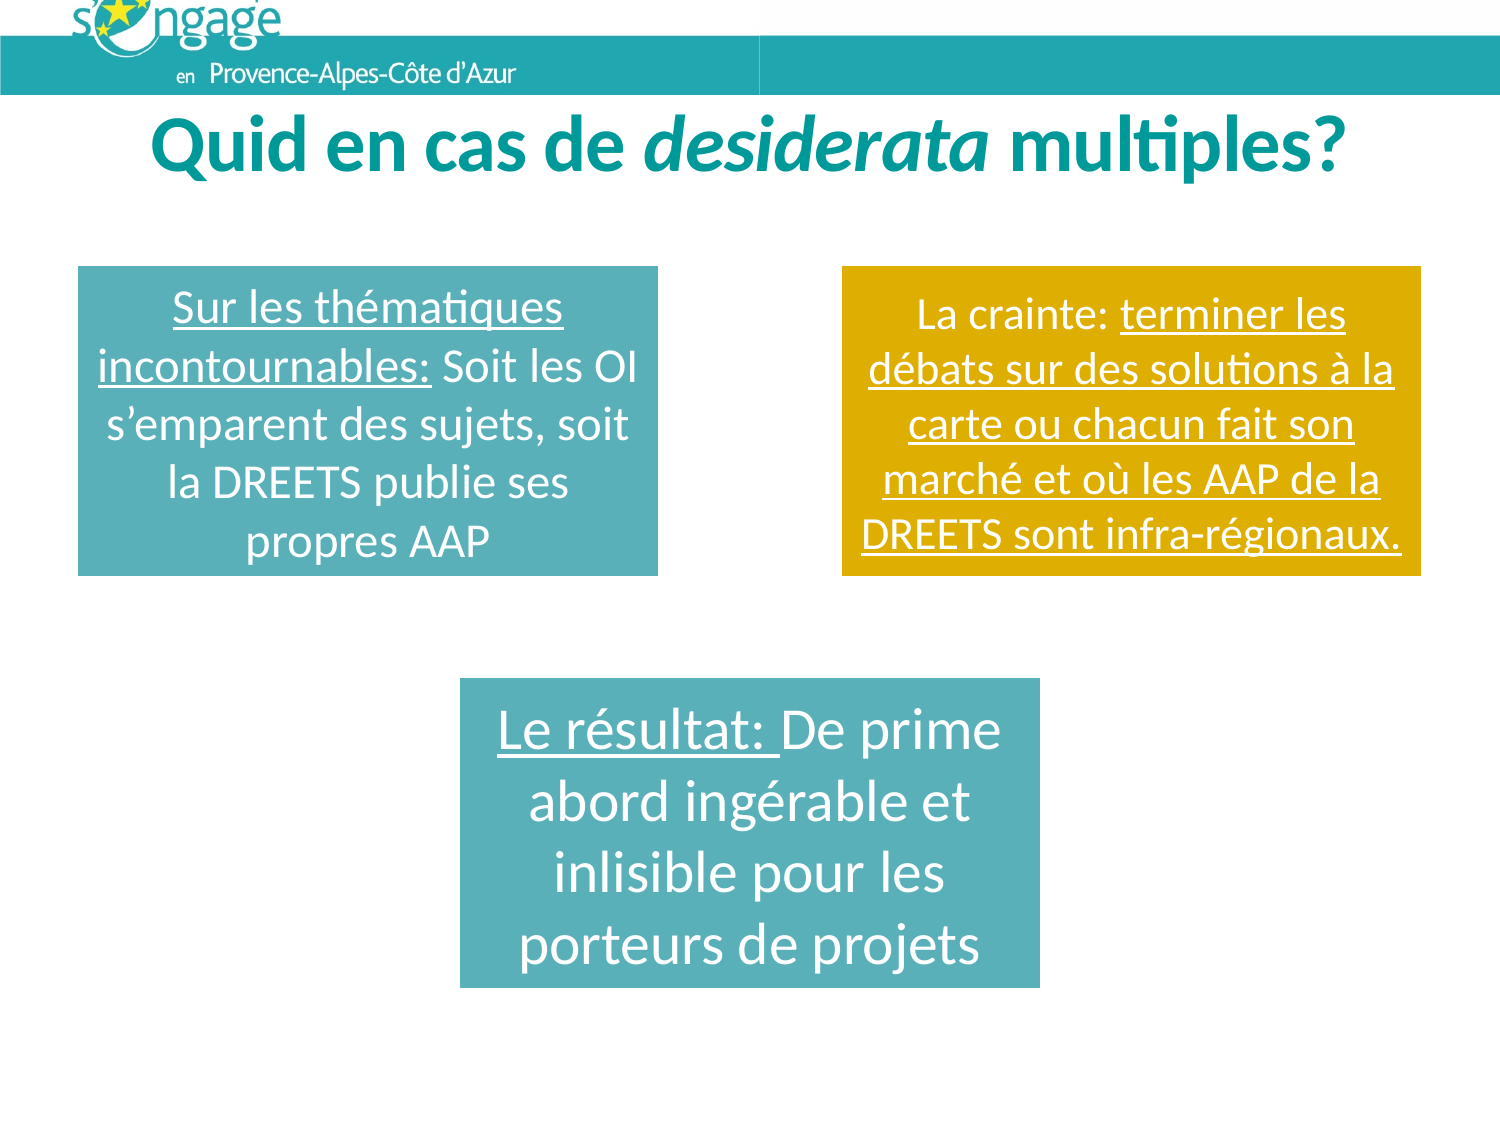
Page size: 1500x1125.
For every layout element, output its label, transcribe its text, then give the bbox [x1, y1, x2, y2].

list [74, 262, 1426, 1006]
title Quid en cas de desiderata multiples? [75, 108, 1425, 233]
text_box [0, 0, 1500, 95]
